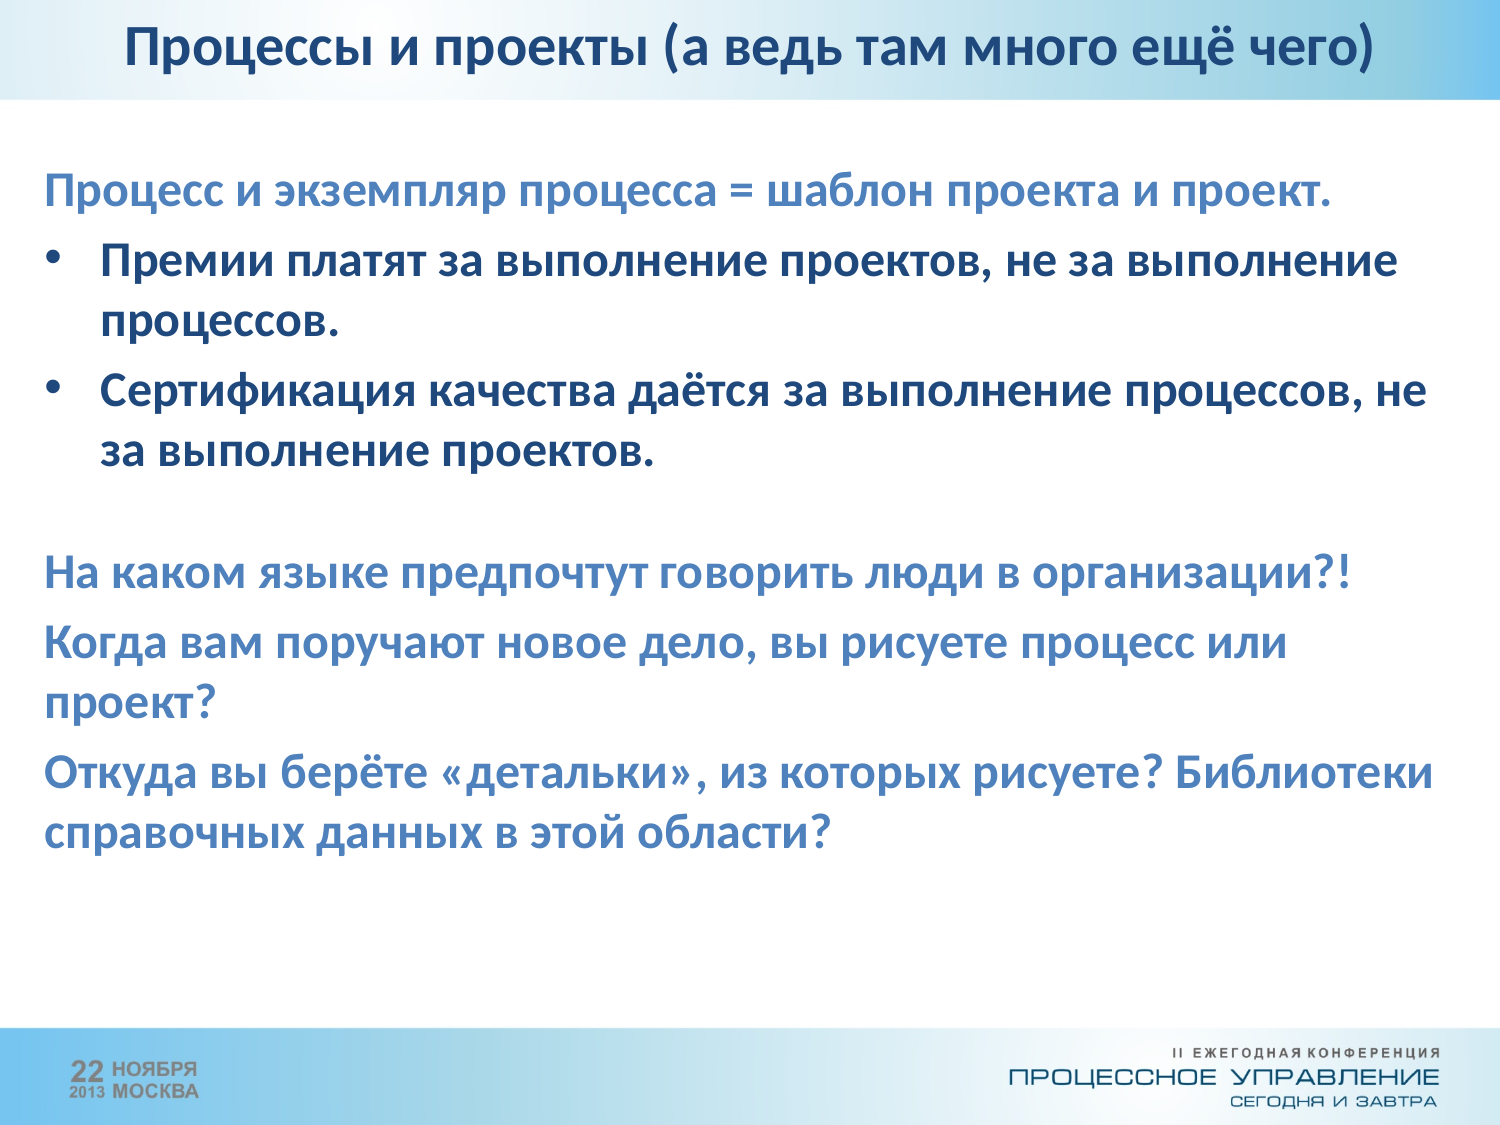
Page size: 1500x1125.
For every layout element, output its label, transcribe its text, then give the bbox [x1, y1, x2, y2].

picture [0, 0, 1500, 1125]
list Процессы и проекты (а ведь там много ещё чего) [29, 0, 1471, 94]
list Процесс и экземпляр процесса = шаблон проекта и проект. Премии платят за выполнение проектов, не за выполнение процессов. Сертификация качества даётся за выполнение процессов, не за выполнение проектов. На каком языке предпочтут говорить люди в организации?! Когда вам поручают новое дело, вы рисуете процесс или проект? Откуда вы берёте «детальки», из которых рисуете? Библиотеки справочных данных в этой области? [29, 148, 1471, 1000]
